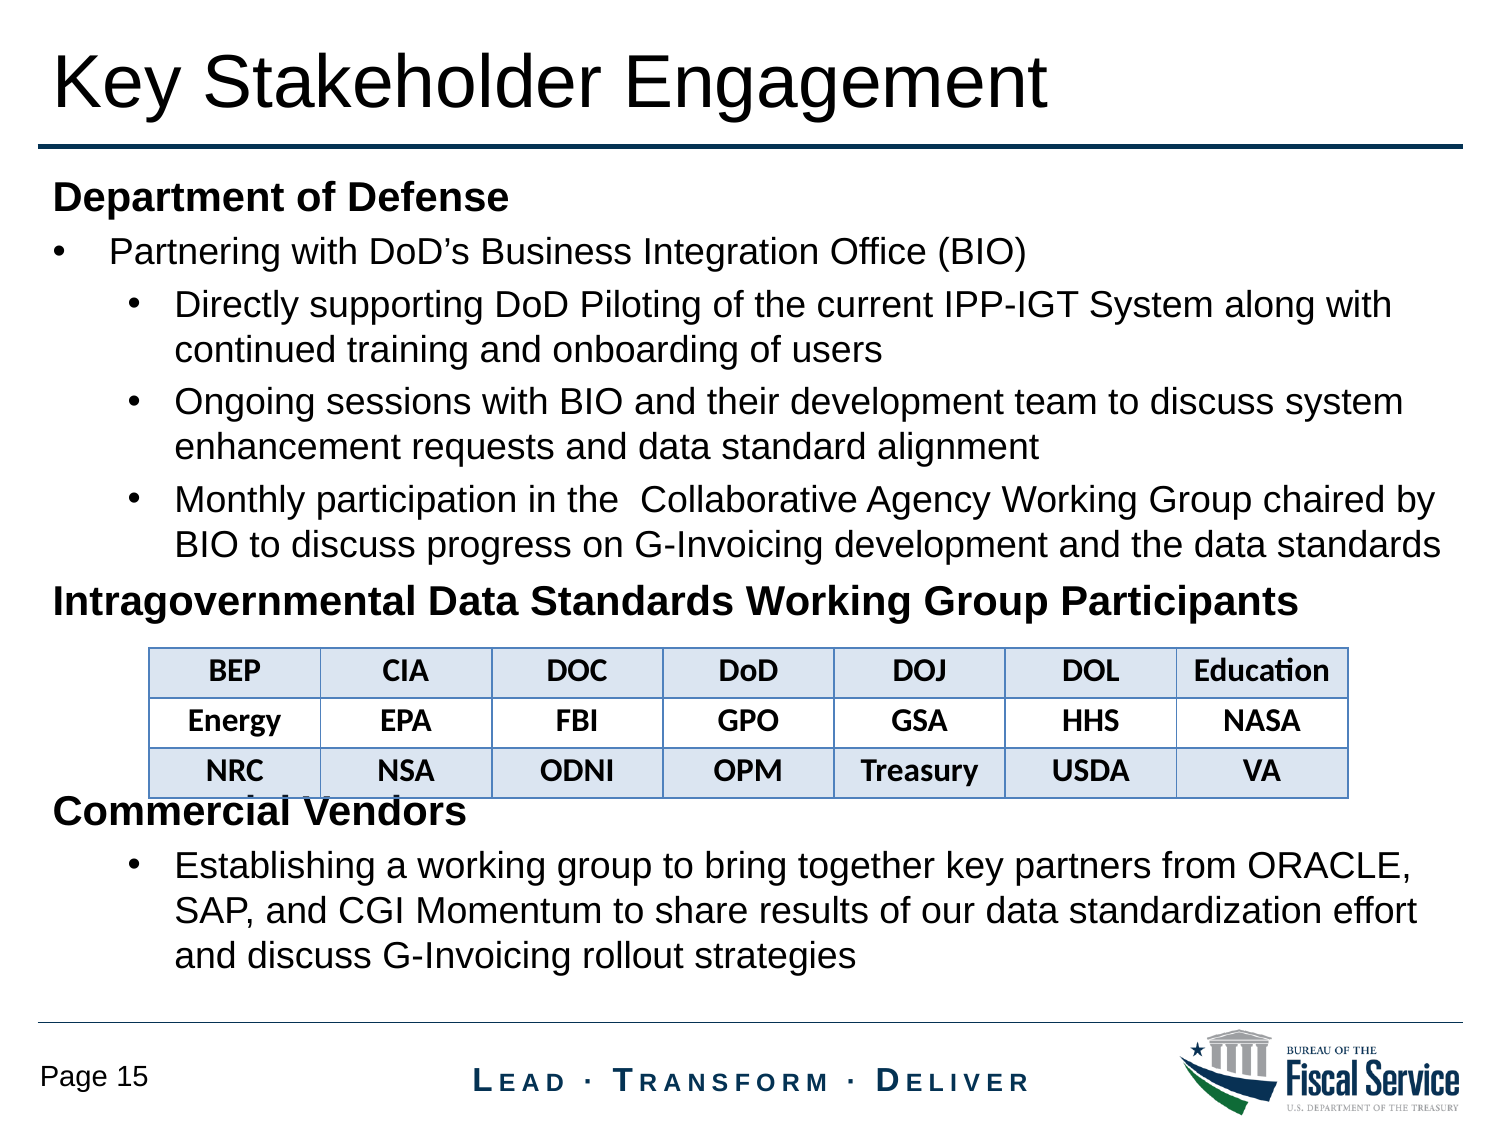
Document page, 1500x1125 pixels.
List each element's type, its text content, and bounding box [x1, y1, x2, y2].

table_cell FBI [493, 699, 662, 747]
list Key Stakeholder Engagement [37, 24, 1463, 138]
table_cell Energy [150, 699, 320, 747]
table_cell NASA [1177, 699, 1347, 747]
table_cell ODNI [493, 749, 662, 797]
table_cell GPO [664, 699, 833, 747]
table_cell Treasury [835, 749, 1004, 797]
table_cell VA [1177, 749, 1347, 797]
list Department of Defense Partnering with DoD’s Business Integration Office (BIO) Directly supporting DoD Piloting of the current IPP-IGT System along with continued training and onboarding of users Ongoing sessions with BIO and their development team to discuss system enhancement requests and data standard alignment Monthly participation in the Collaborative Agency Working Group chaired by BIO to discuss progress on G-Invoicing development and the data standards Intragovernmental Data Standards Working Group Participants Commercial Vendors Establishing a working group to bring together key partners from ORACLE, SAP, and CGI Momentum to share results of our data standardization effort and discuss G-Invoicing rollout strategies [37, 162, 1463, 1013]
table_cell USDA [1006, 749, 1176, 797]
table_header Education [1177, 649, 1347, 697]
picture [1175, 1026, 1463, 1118]
table_cell HHS [1006, 699, 1176, 747]
table_cell EPA [321, 699, 491, 747]
table_header DOC [493, 649, 662, 697]
table_cell OPM [664, 749, 833, 797]
table_header BEP [150, 649, 320, 697]
table_header CIA [321, 649, 491, 697]
table_cell GSA [835, 699, 1004, 747]
table_header DOJ [835, 649, 1004, 697]
table_header DOL [1006, 649, 1176, 697]
table_cell NSA [321, 749, 491, 797]
table_header DoD [664, 649, 833, 697]
table_cell NRC [150, 749, 320, 797]
